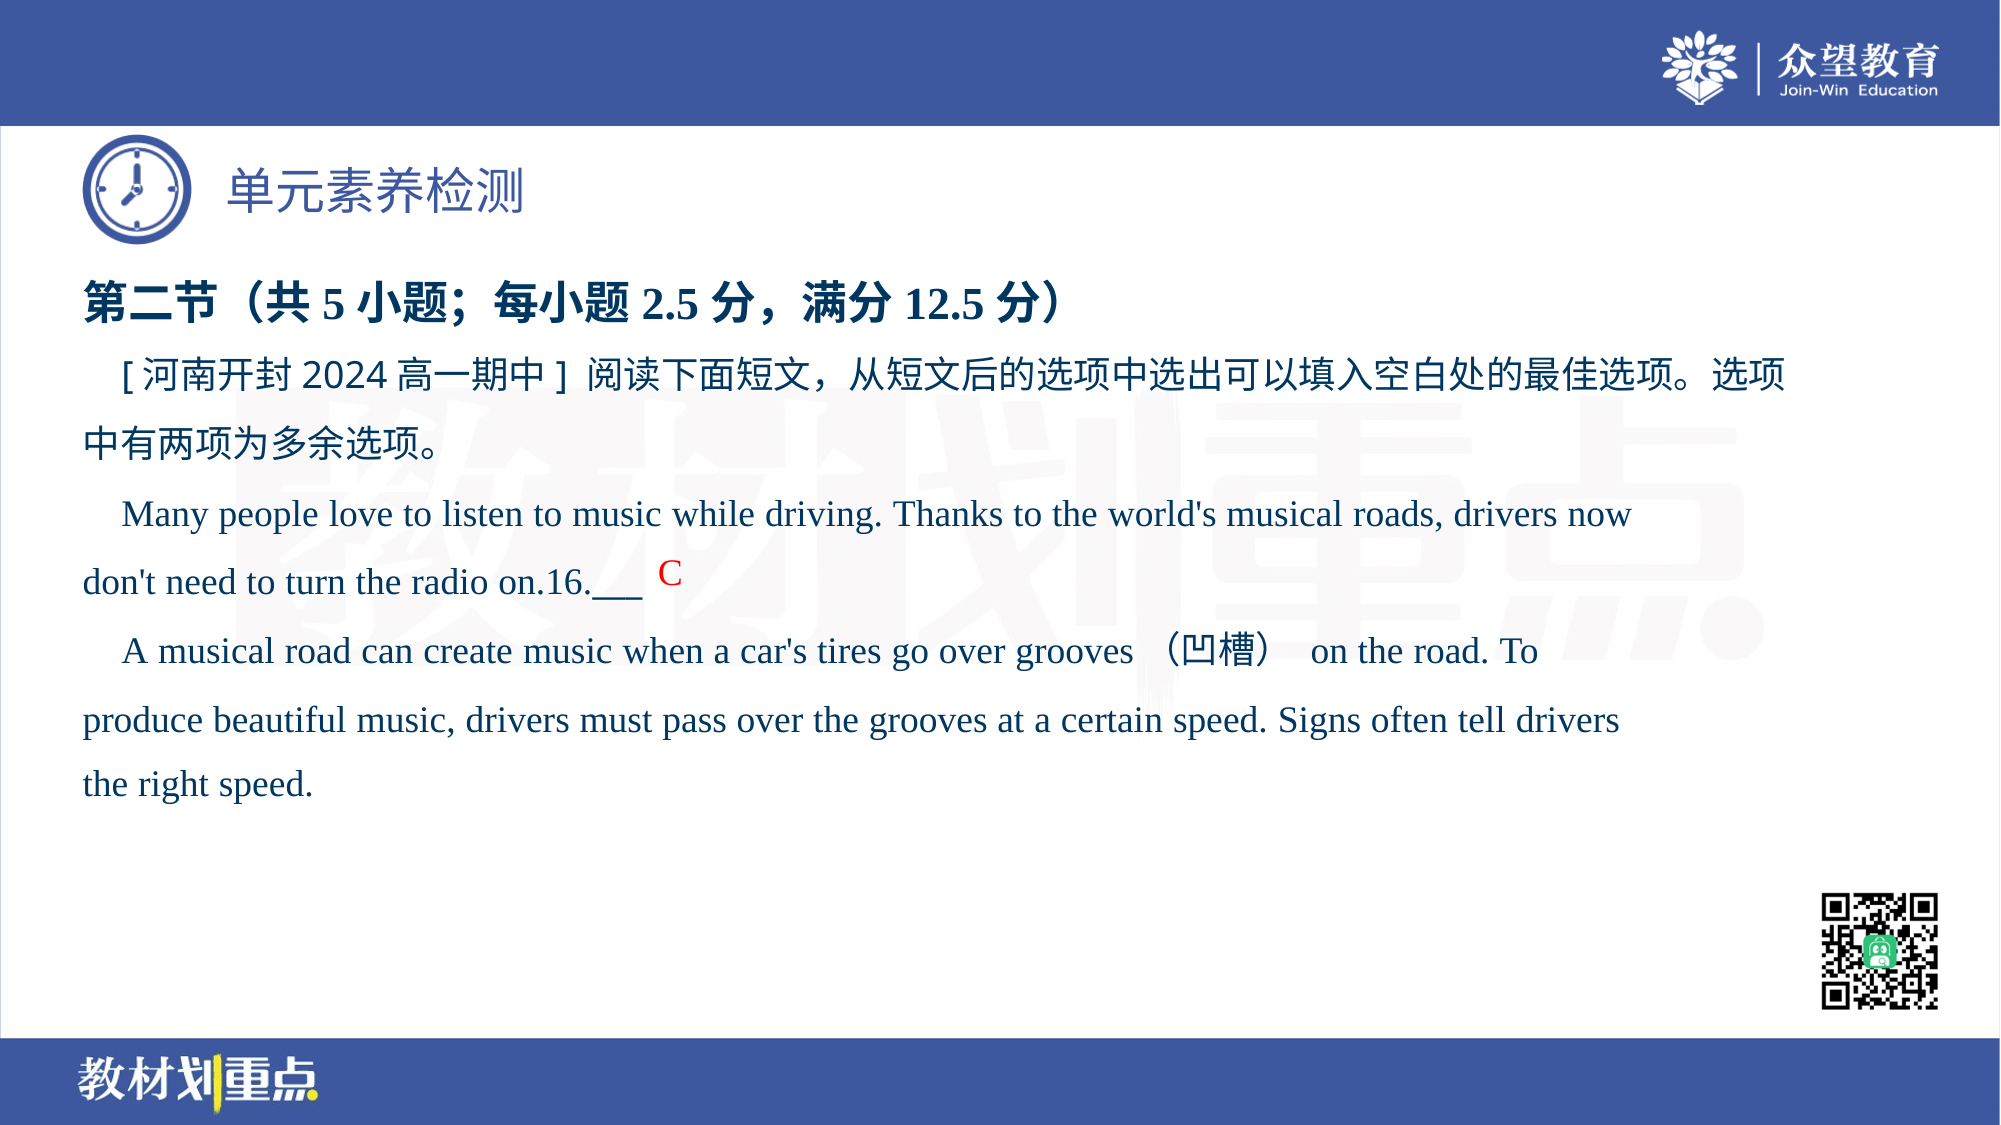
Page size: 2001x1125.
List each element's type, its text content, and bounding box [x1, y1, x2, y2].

text_box C [644, 528, 697, 587]
text_box 第二节（共5小题；每小题2.5分，满分12.5分） [82, 247, 1817, 327]
text_box [河南开封2024高一期中] 阅读下面短文，从短文后的选项中选出可以填入空白处的最佳选项。选项 中有两项为多余选项。 Many people love to listen to music while driving. Thanks to the world's musical roads, drivers now don't need to turn the radio on.16.___ A musical road can create music when a car's tires go over grooves（凹槽） on the road. To produce beautiful music, drivers must pass over the grooves at a certain speed. Signs often tell drivers the right speed. [82, 327, 1817, 798]
picture [0, 0, 2000, 1125]
